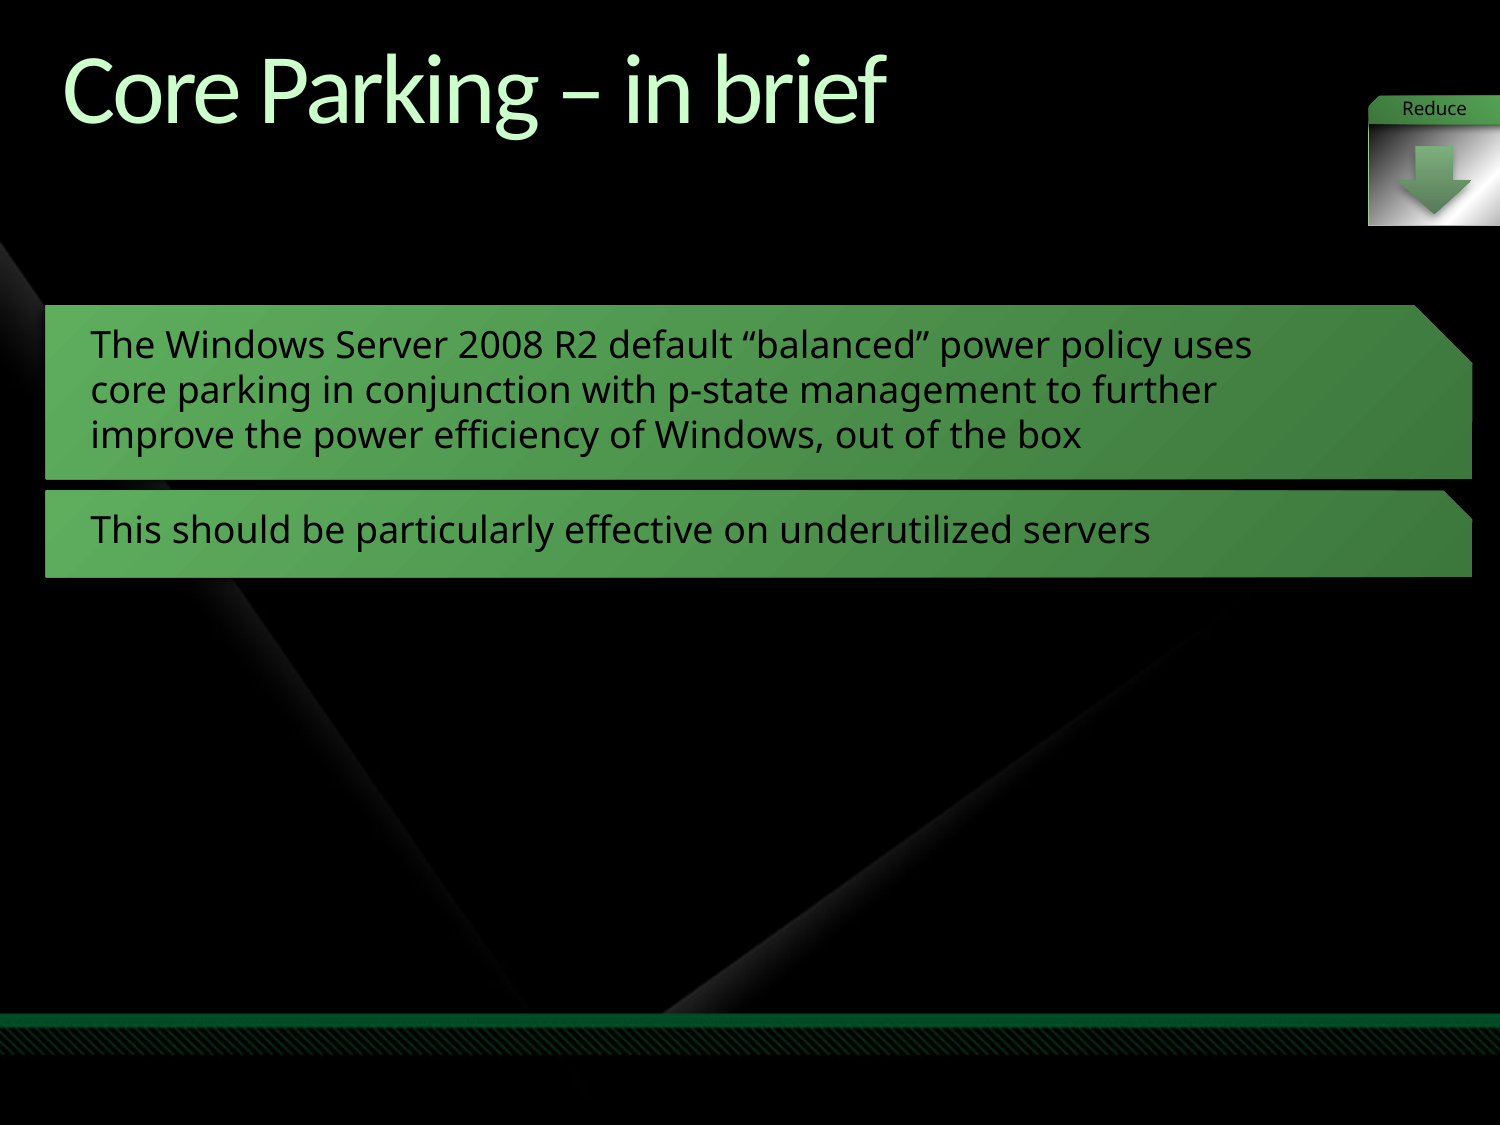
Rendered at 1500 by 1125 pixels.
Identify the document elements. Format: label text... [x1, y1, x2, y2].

text_box This should be particularly effective on underutilized servers [75, 498, 1423, 559]
picture [0, 0, 1500, 1125]
text_box [45, 305, 1473, 480]
text_box The Windows Server 2008 R2 default “balanced” power policy uses core parking in conjunction with p-state management to further improve the power efficiency of Windows, out of the box [75, 313, 1423, 464]
title Core Parking – in brief [62, 37, 1438, 147]
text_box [1368, 89, 1500, 227]
text_box [45, 490, 1473, 578]
